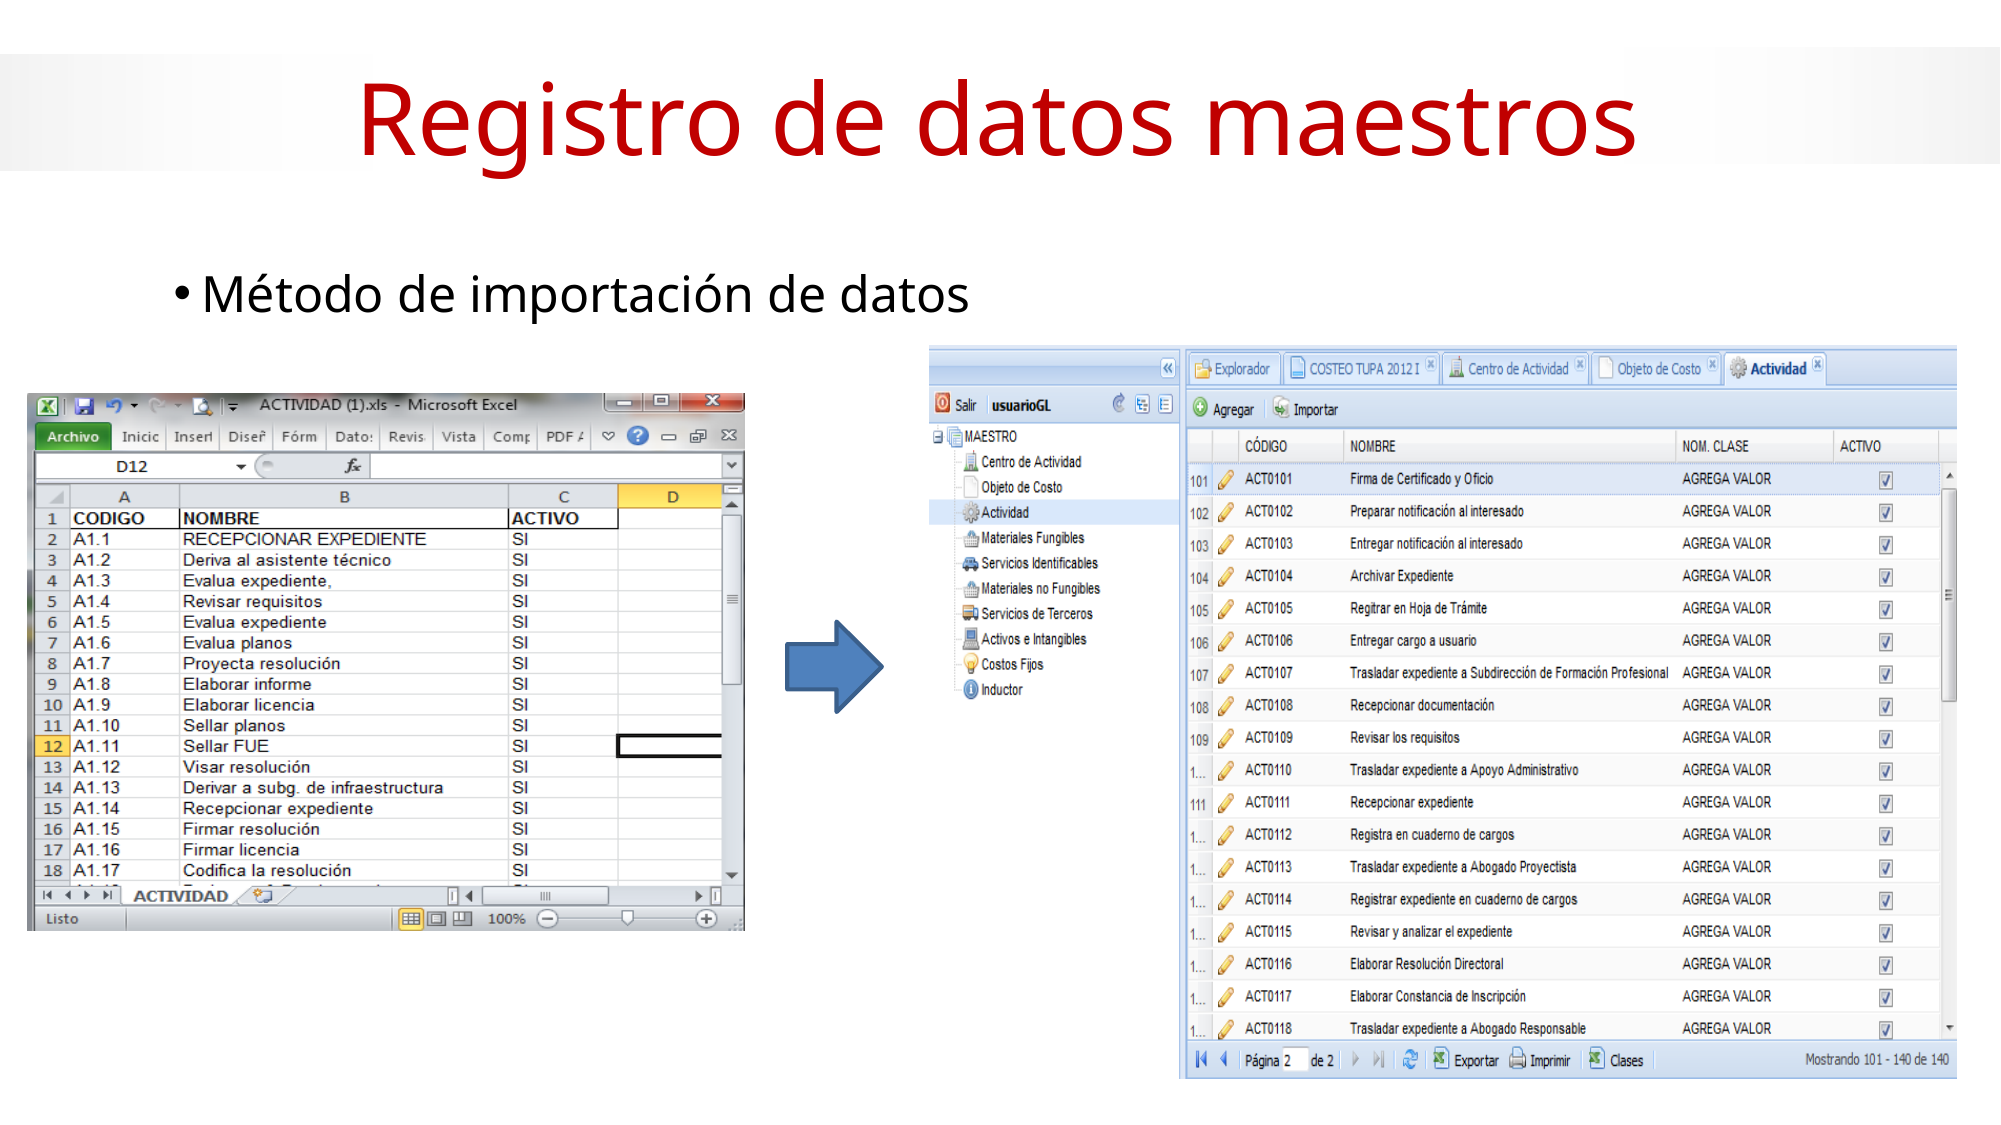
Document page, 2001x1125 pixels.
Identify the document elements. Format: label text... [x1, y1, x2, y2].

text_box [785, 619, 884, 714]
text_box Método de importación de datos [158, 255, 1721, 390]
picture [928, 345, 1957, 1079]
text_box Registro de datos maestros [0, 47, 2000, 183]
picture [27, 392, 745, 931]
